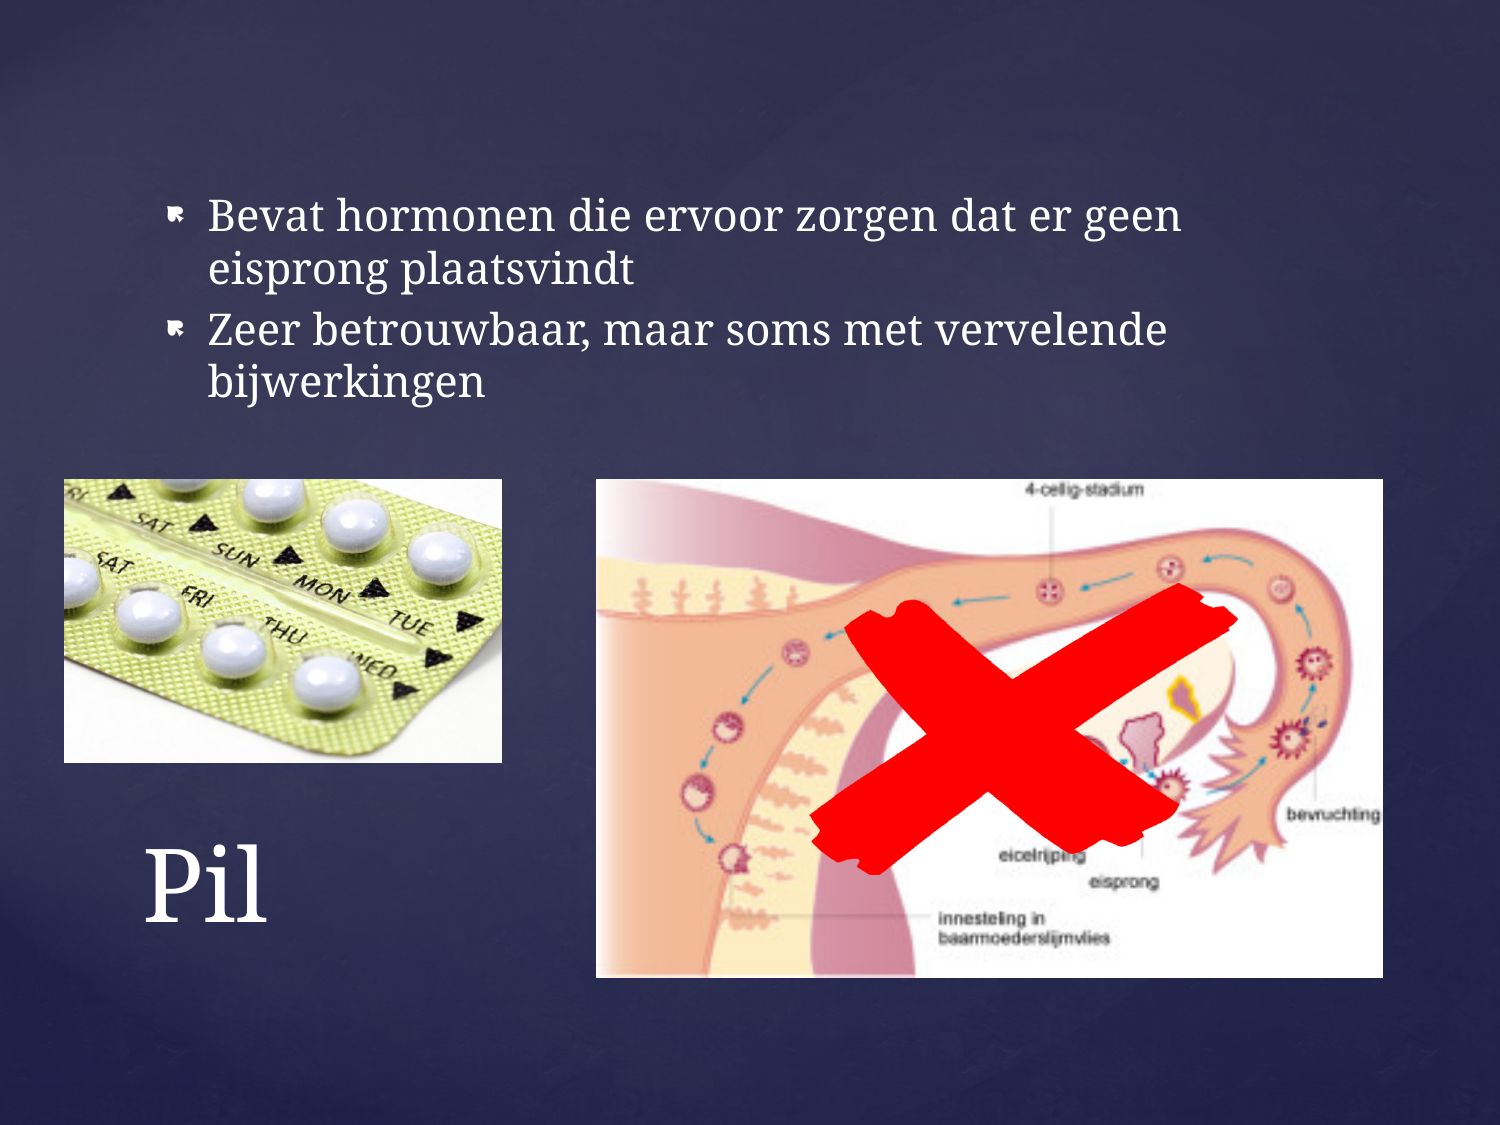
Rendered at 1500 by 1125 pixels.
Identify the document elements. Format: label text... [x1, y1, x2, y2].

list Bevat hormonen die ervoor zorgen dat er geen eisprong plaatsvindt Zeer betrouwbaar, maar soms met vervelende bijwerkingen [147, 42, 1339, 552]
picture [595, 479, 1384, 979]
picture [64, 479, 503, 764]
title Pil [127, 800, 585, 950]
